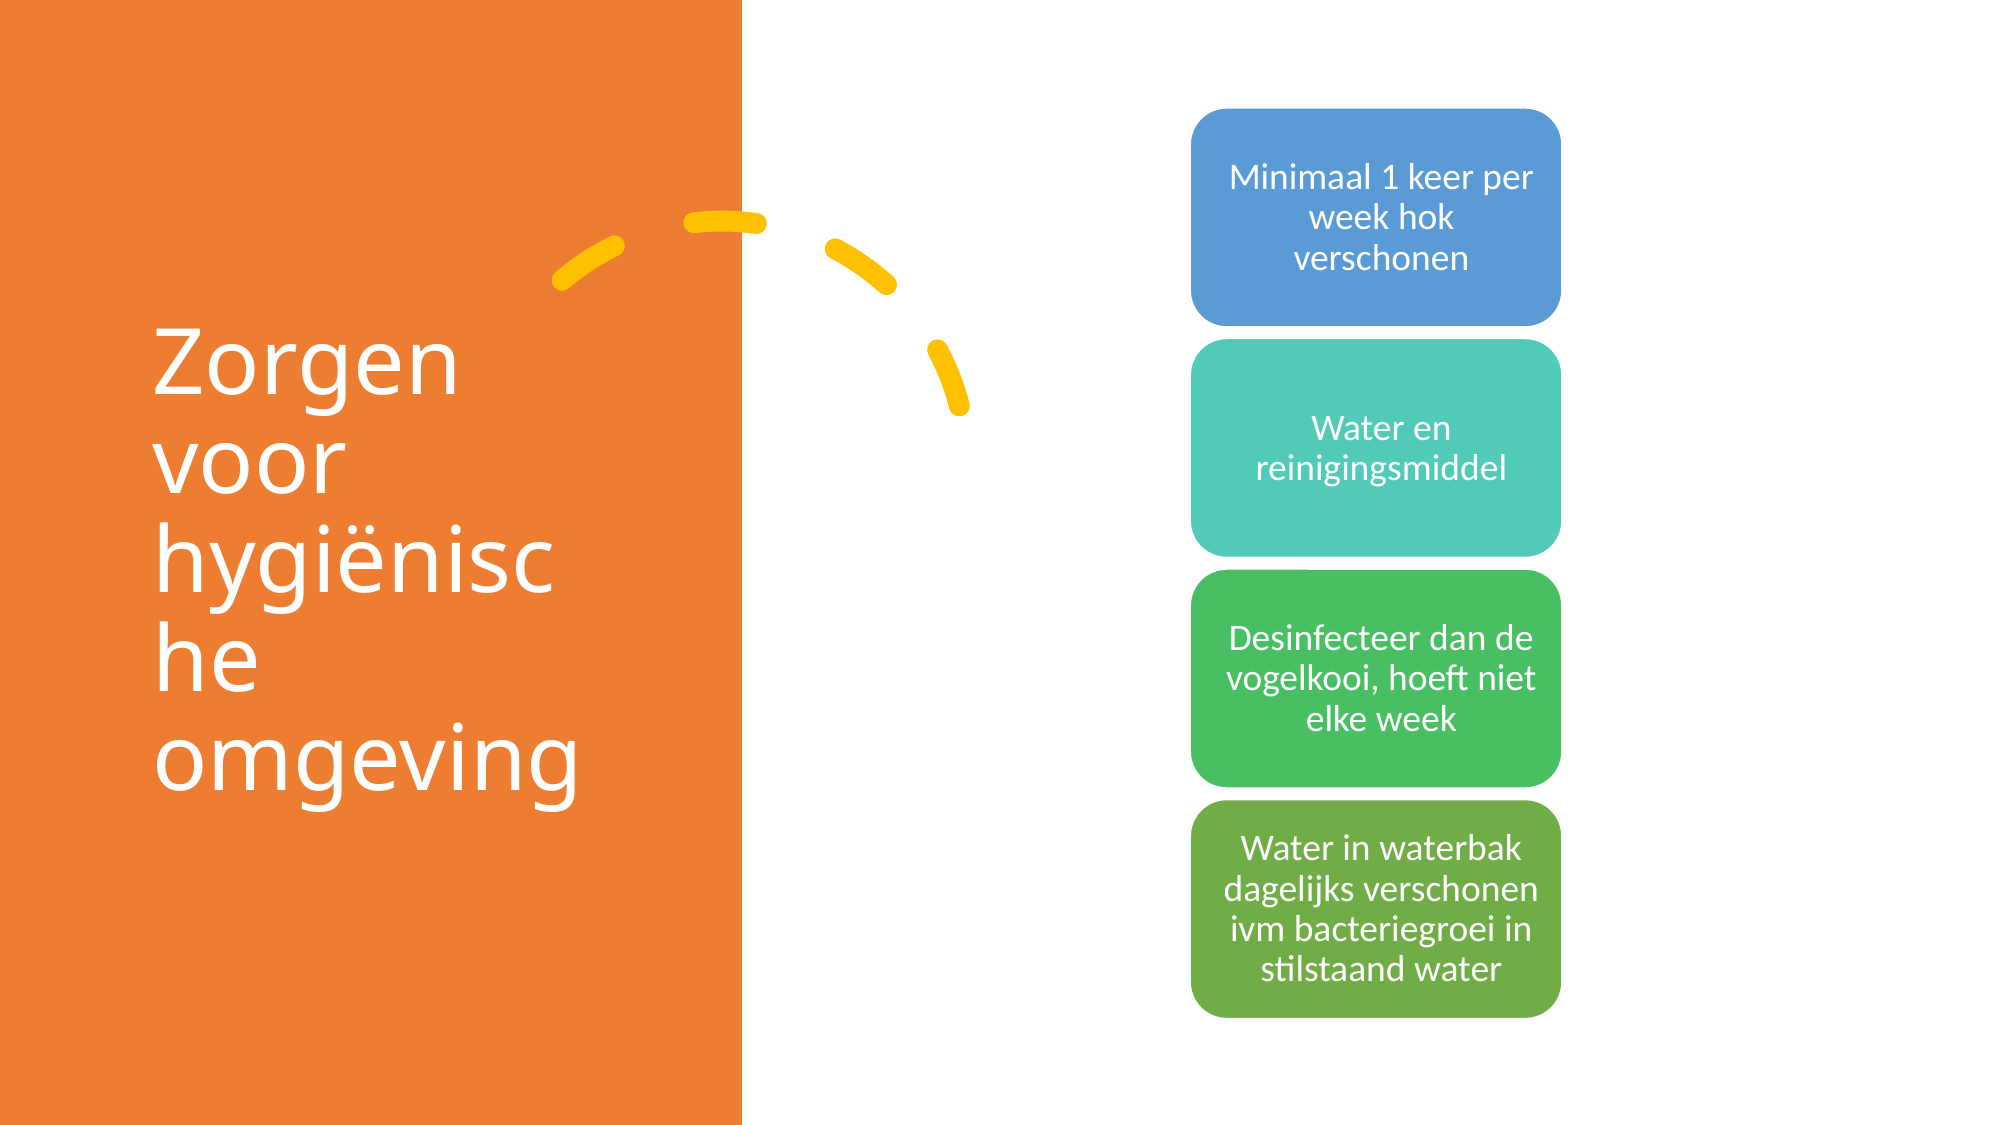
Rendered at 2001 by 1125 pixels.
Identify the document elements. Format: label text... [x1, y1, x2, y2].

title Zorgen voor hygiënische omgeving [137, 105, 622, 1020]
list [858, 107, 1894, 1020]
text_box [622, 220, 858, 467]
text_box [0, 0, 743, 1125]
text_box [743, 0, 2000, 1125]
